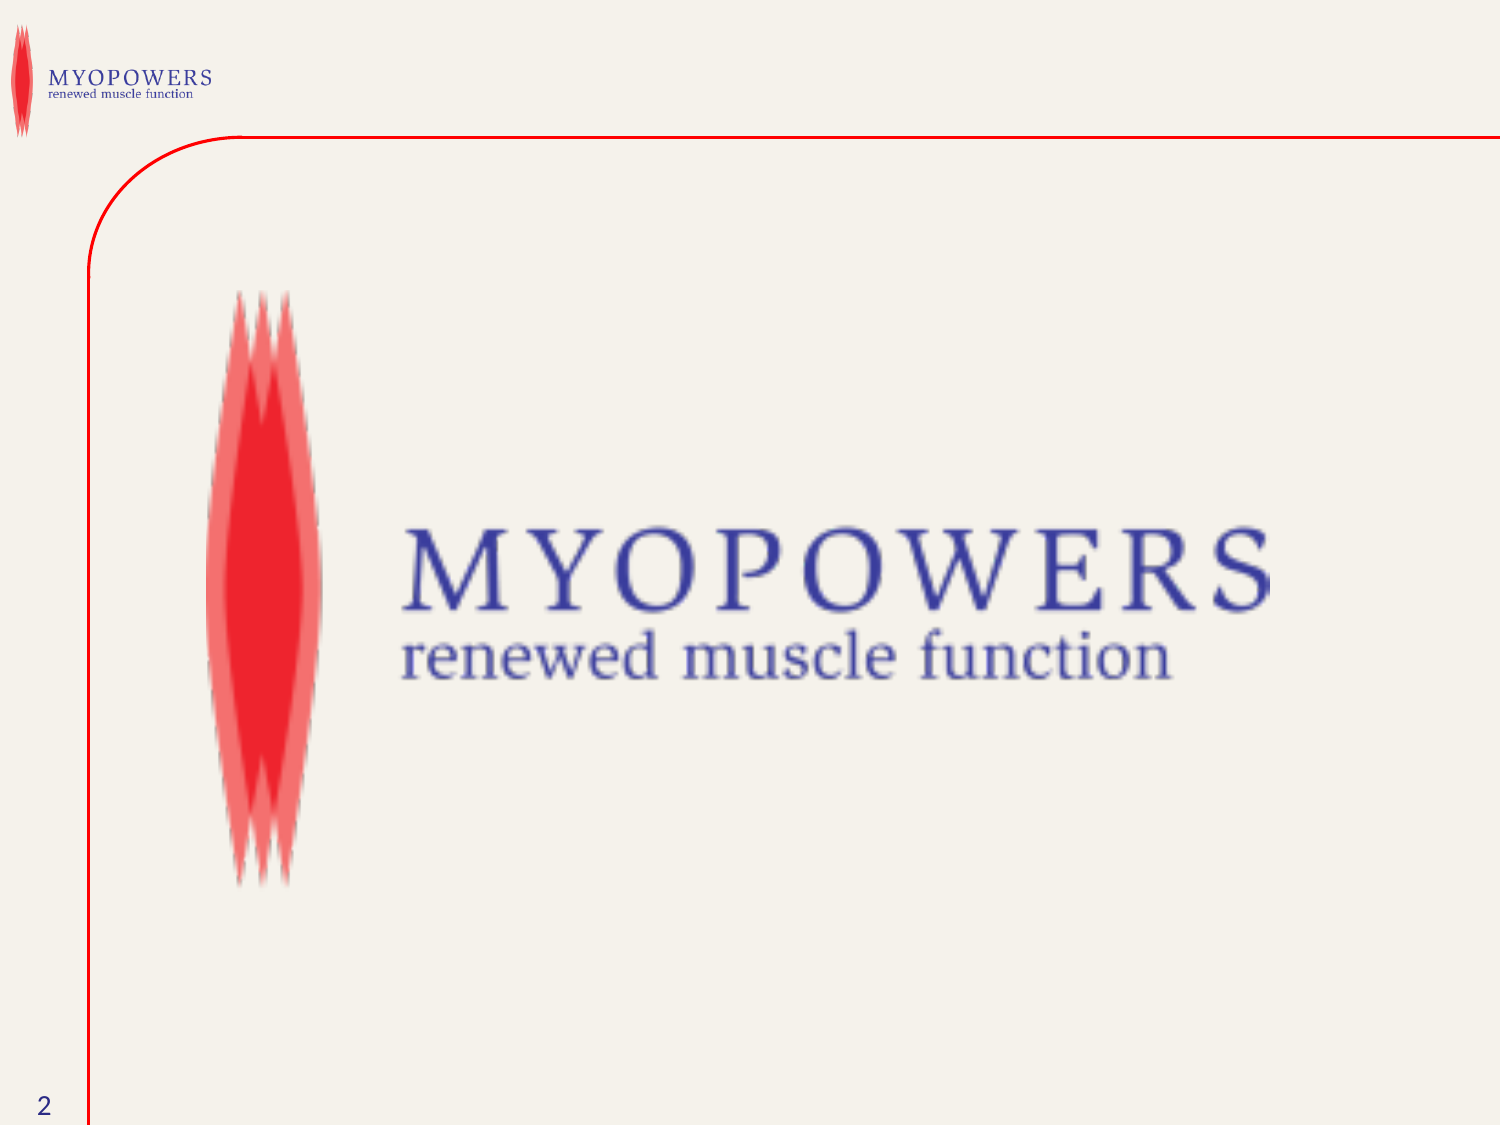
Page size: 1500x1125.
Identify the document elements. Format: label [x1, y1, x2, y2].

picture [11, 24, 211, 138]
picture [206, 290, 1270, 892]
